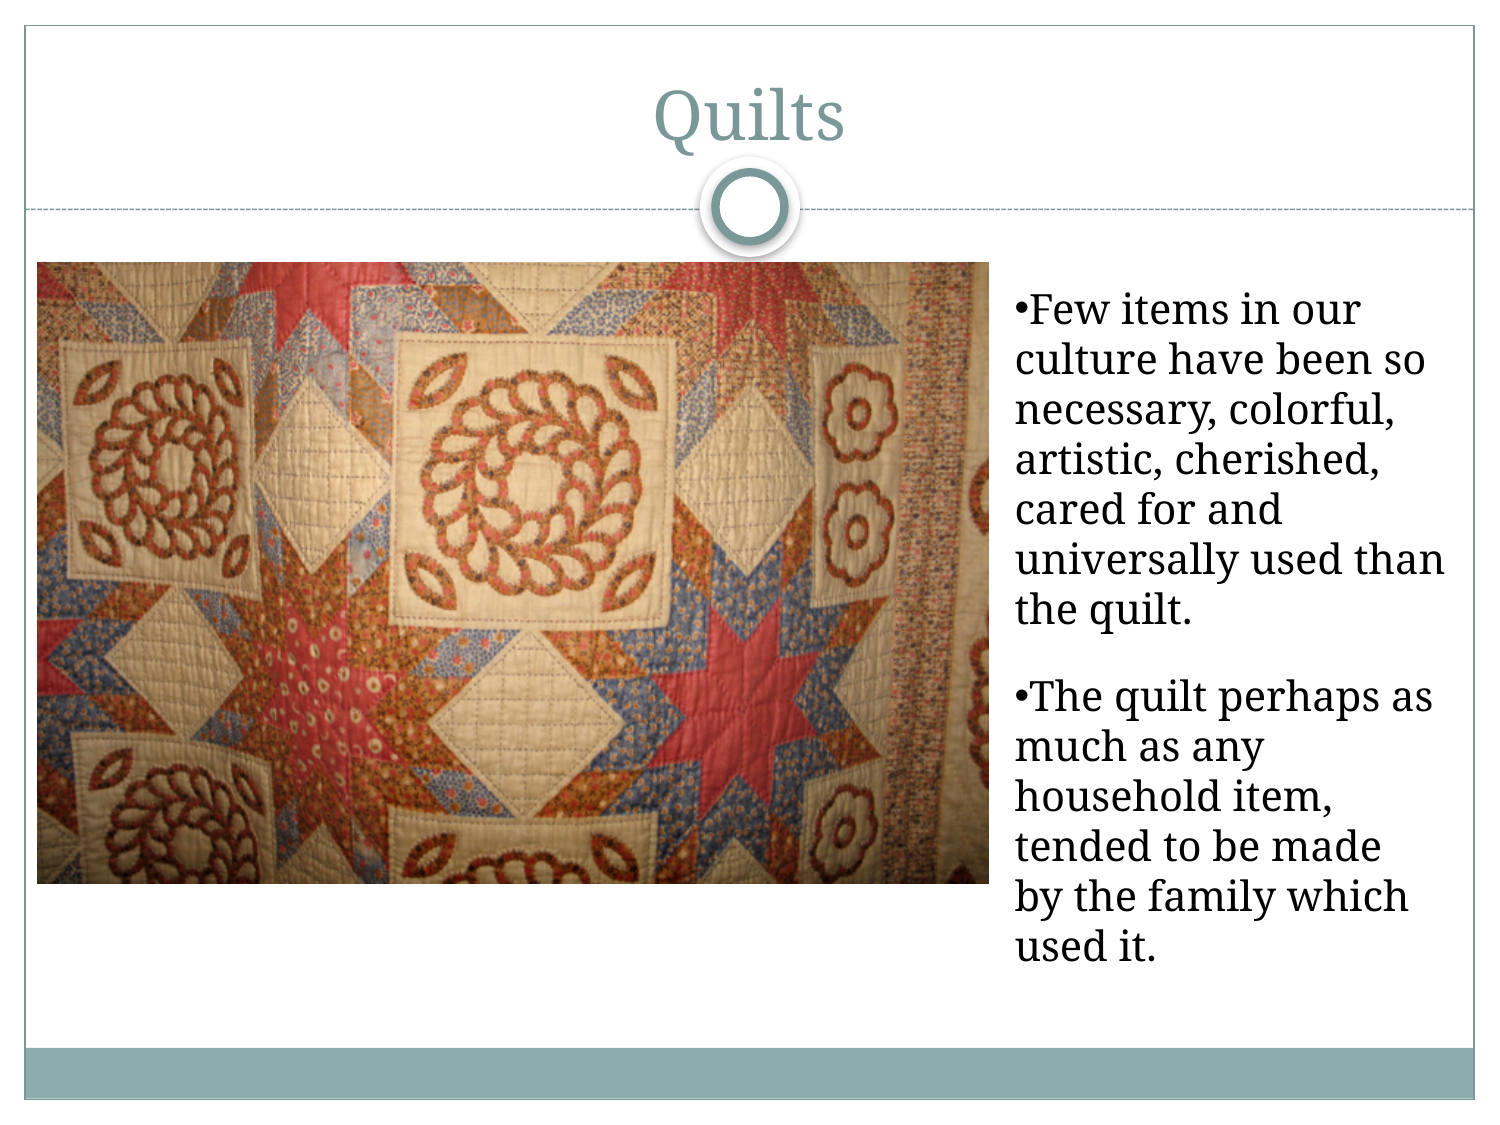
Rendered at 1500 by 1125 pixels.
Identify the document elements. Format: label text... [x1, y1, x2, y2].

text_box Few items in our culture have been so necessary, colorful, artistic, cherished, cared for and universally used than the quilt. [999, 275, 1463, 640]
title Quilts [49, 37, 1450, 162]
text_box The quilt perhaps as much as any household item, tended to be made by the family which used it. [999, 662, 1450, 978]
picture [37, 262, 990, 884]
